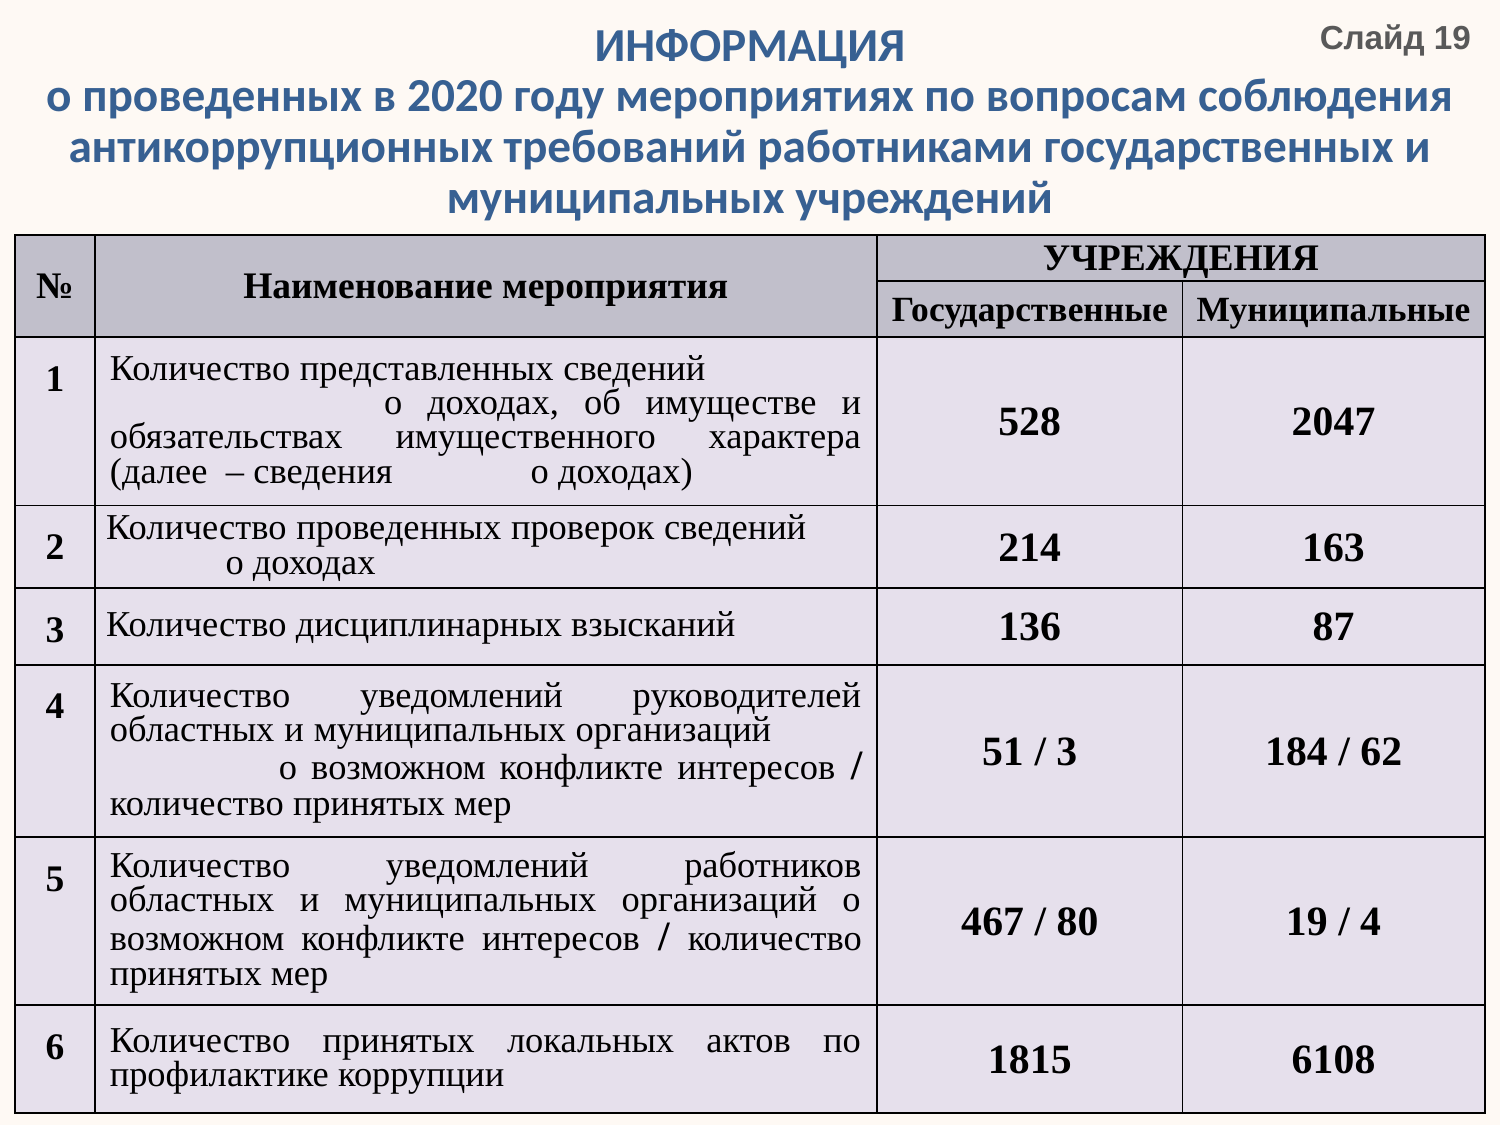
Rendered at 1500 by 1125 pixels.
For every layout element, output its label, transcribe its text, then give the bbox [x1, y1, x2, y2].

table_cell Муниципальные [1183, 282, 1484, 336]
table_cell Количество уведомлений работников областных и муниципальных организаций о возможном конфликте интересов / количество принятых мер [96, 838, 876, 1004]
table_cell 3 [16, 589, 94, 664]
table_cell Количество проведенных проверок сведений о доходах [96, 506, 876, 587]
table_cell Количество представленных сведений о доходах, об имуществе и обязательствах имущественного характера (далее – сведения о доходах) [96, 338, 876, 505]
table_cell 184 / 62 [1183, 666, 1484, 836]
table_cell 4 [16, 666, 94, 836]
table_cell 214 [878, 506, 1182, 587]
table_cell Количество уведомлений руководителей областных и муниципальных организаций о возможном конфликте интересов / количество принятых мер [96, 666, 876, 836]
table_cell 136 [878, 589, 1182, 664]
table_cell 528 [878, 338, 1182, 505]
table_cell 2047 [1183, 338, 1484, 505]
table_cell Количество принятых локальных актов по профилактике коррупции [96, 1006, 876, 1112]
table_cell 163 [1183, 506, 1484, 587]
table_header Наименование мероприятия [96, 236, 876, 336]
table_cell 2 [16, 506, 94, 587]
table_cell 6 [16, 1006, 94, 1112]
table_header № [16, 236, 94, 336]
table_cell 467 / 80 [878, 838, 1182, 1004]
table_cell Количество дисциплинарных взысканий [96, 589, 876, 664]
table_cell 6108 [1183, 1006, 1484, 1112]
table_cell 87 [1183, 589, 1484, 664]
table_cell 19 / 4 [1183, 838, 1484, 1004]
table_cell 51 / 3 [878, 666, 1182, 836]
table_header УЧРЕЖДЕНИЯ [878, 236, 1484, 280]
table_cell 5 [16, 838, 94, 1004]
table_cell Государственные [878, 282, 1182, 336]
table_cell 1815 [878, 1006, 1182, 1112]
title ИНФОРМАЦИЯ о проведенных в 2020 году мероприятиях по вопросам соблюдения антикоррупционных требований работниками государственных и муниципальных учреждений [0, 10, 1500, 234]
table_cell 1 [16, 338, 94, 505]
